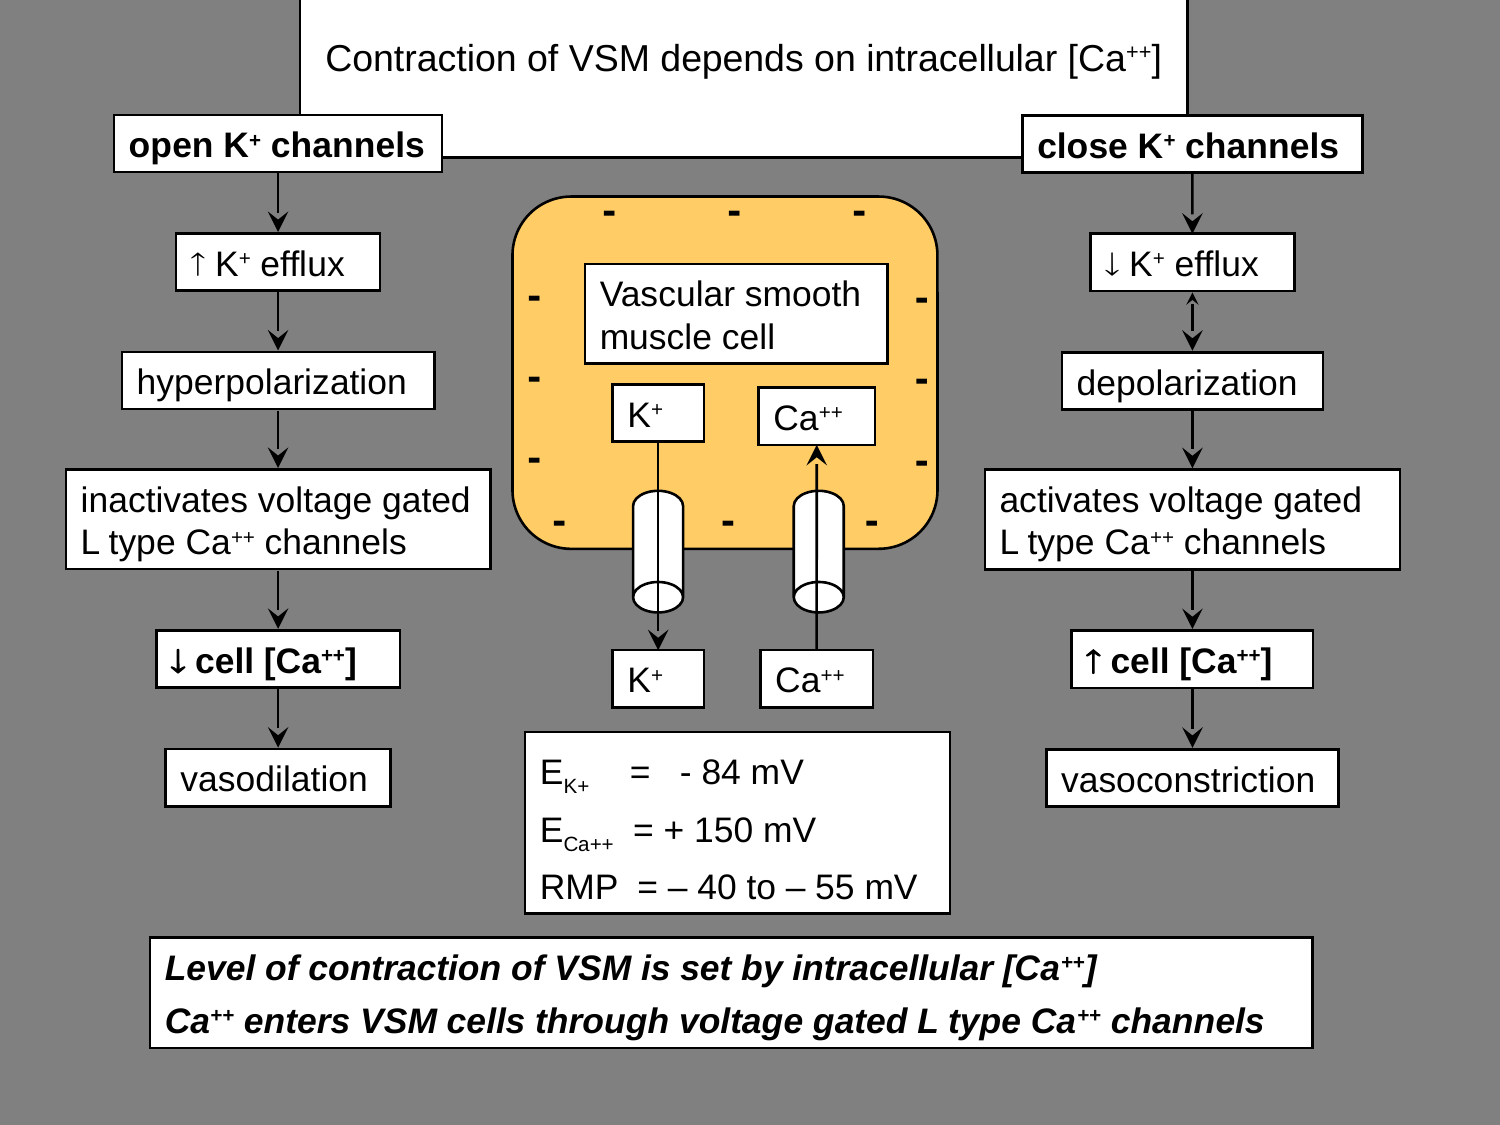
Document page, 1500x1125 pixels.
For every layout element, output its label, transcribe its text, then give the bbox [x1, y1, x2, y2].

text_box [65, 114, 491, 809]
text_box Level of contraction of VSM is set by intracellular [Ca++] Ca++ enters VSM cells through voltage gated L type Ca++ channels [150, 937, 1313, 1048]
title Contraction of VSM depends on intracellular [Ca++] [299, 0, 1189, 159]
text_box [512, 174, 951, 709]
text_box EK+ = - 84 mV ECa++ = + 150 mV RMP = – 40 to – 55 mV [525, 731, 950, 914]
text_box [984, 114, 1401, 809]
